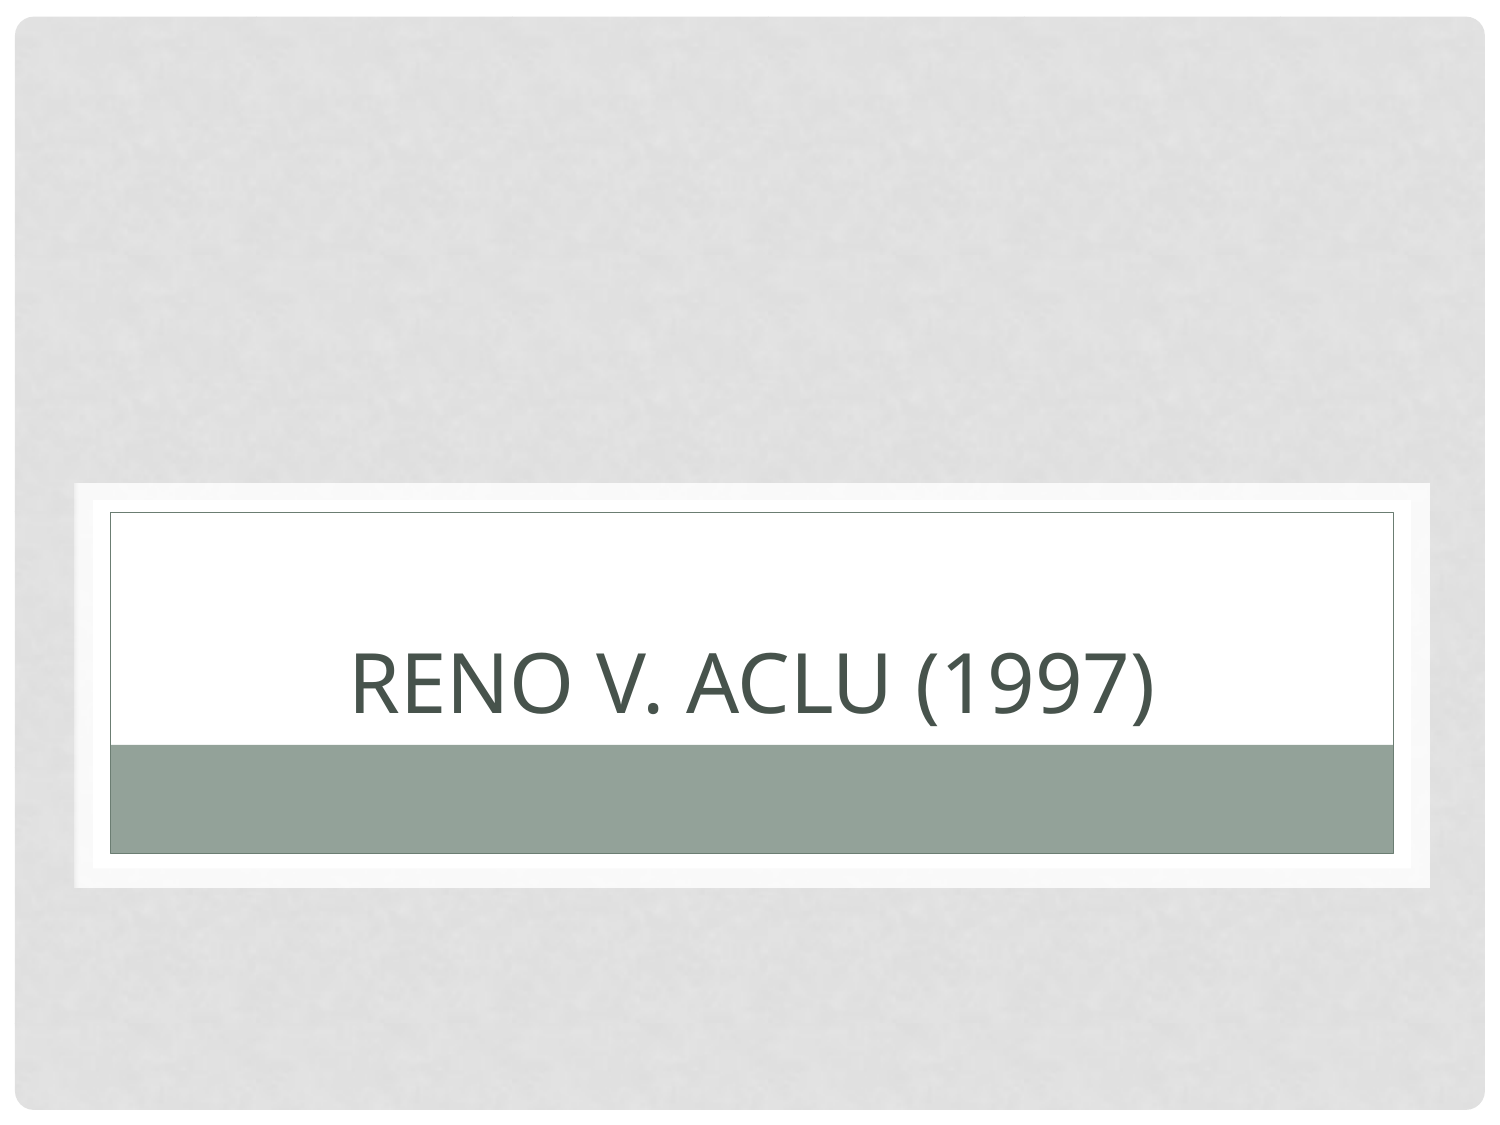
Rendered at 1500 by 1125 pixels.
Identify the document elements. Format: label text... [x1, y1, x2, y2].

title Reno v. ACLU (1997) [120, 525, 1384, 738]
